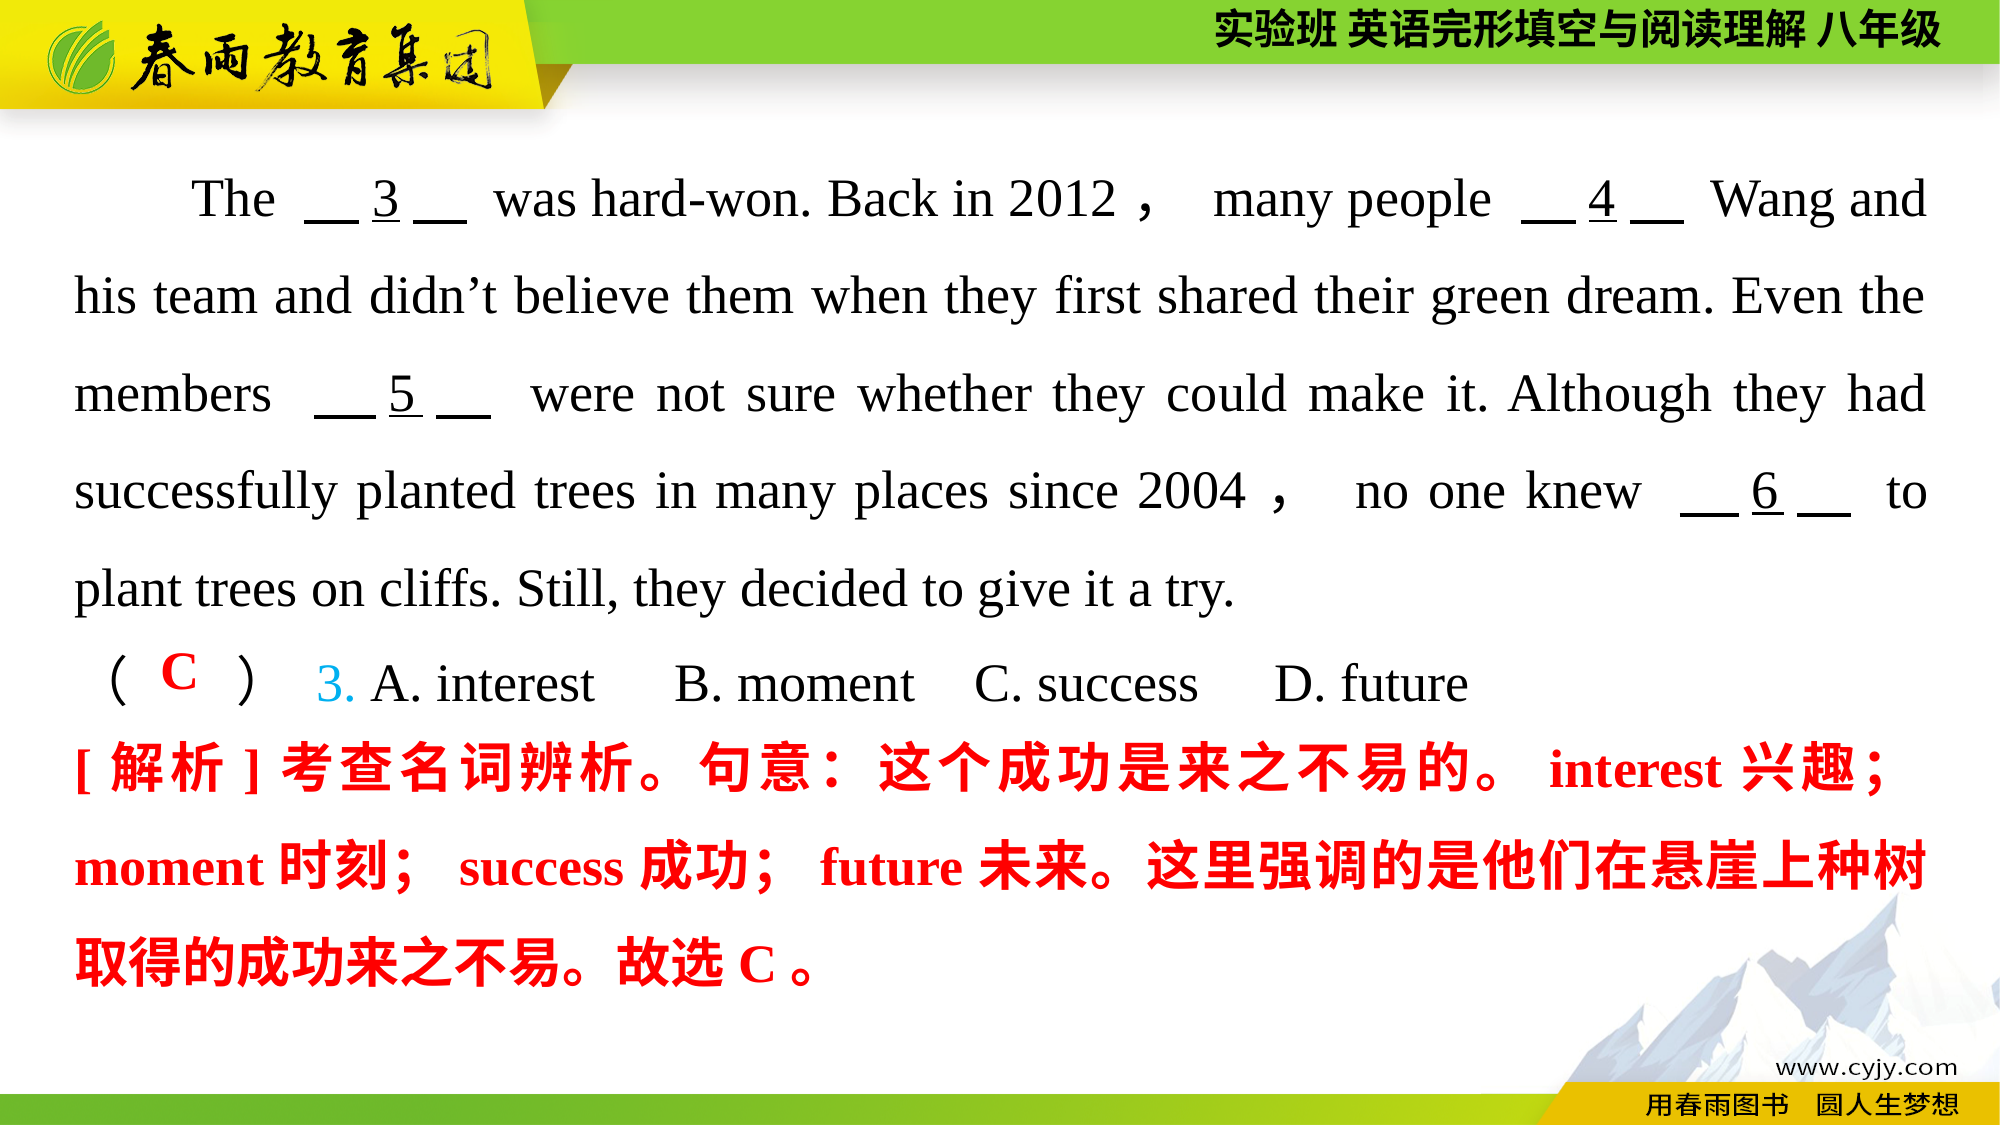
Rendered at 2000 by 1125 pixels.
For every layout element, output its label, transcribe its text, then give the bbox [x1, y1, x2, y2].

text_box （ ） 3. A. interest B. moment C. success D. future [59, 607, 1944, 693]
text_box [解析]考查名词辨析。句意：这个成功是来之不易的。interest兴趣；moment时刻；success成功；future未来。这里强调的是他们在悬崖上种树取得的成功来之不易。故选C。 [59, 693, 1944, 1002]
picture [0, 0, 2000, 1125]
text_box C [145, 628, 215, 693]
list The 3 was hard-won. Back in 2012， many people 4 Wang and his team and didn’t believe them when they first shared their green dream. Even the members 5 were not sure whether they could make it. Although they had successfully planted trees in many places since 2004， no one knew 6 to plant trees on cliffs. Still, they decided to give it a try. [59, 122, 1944, 607]
